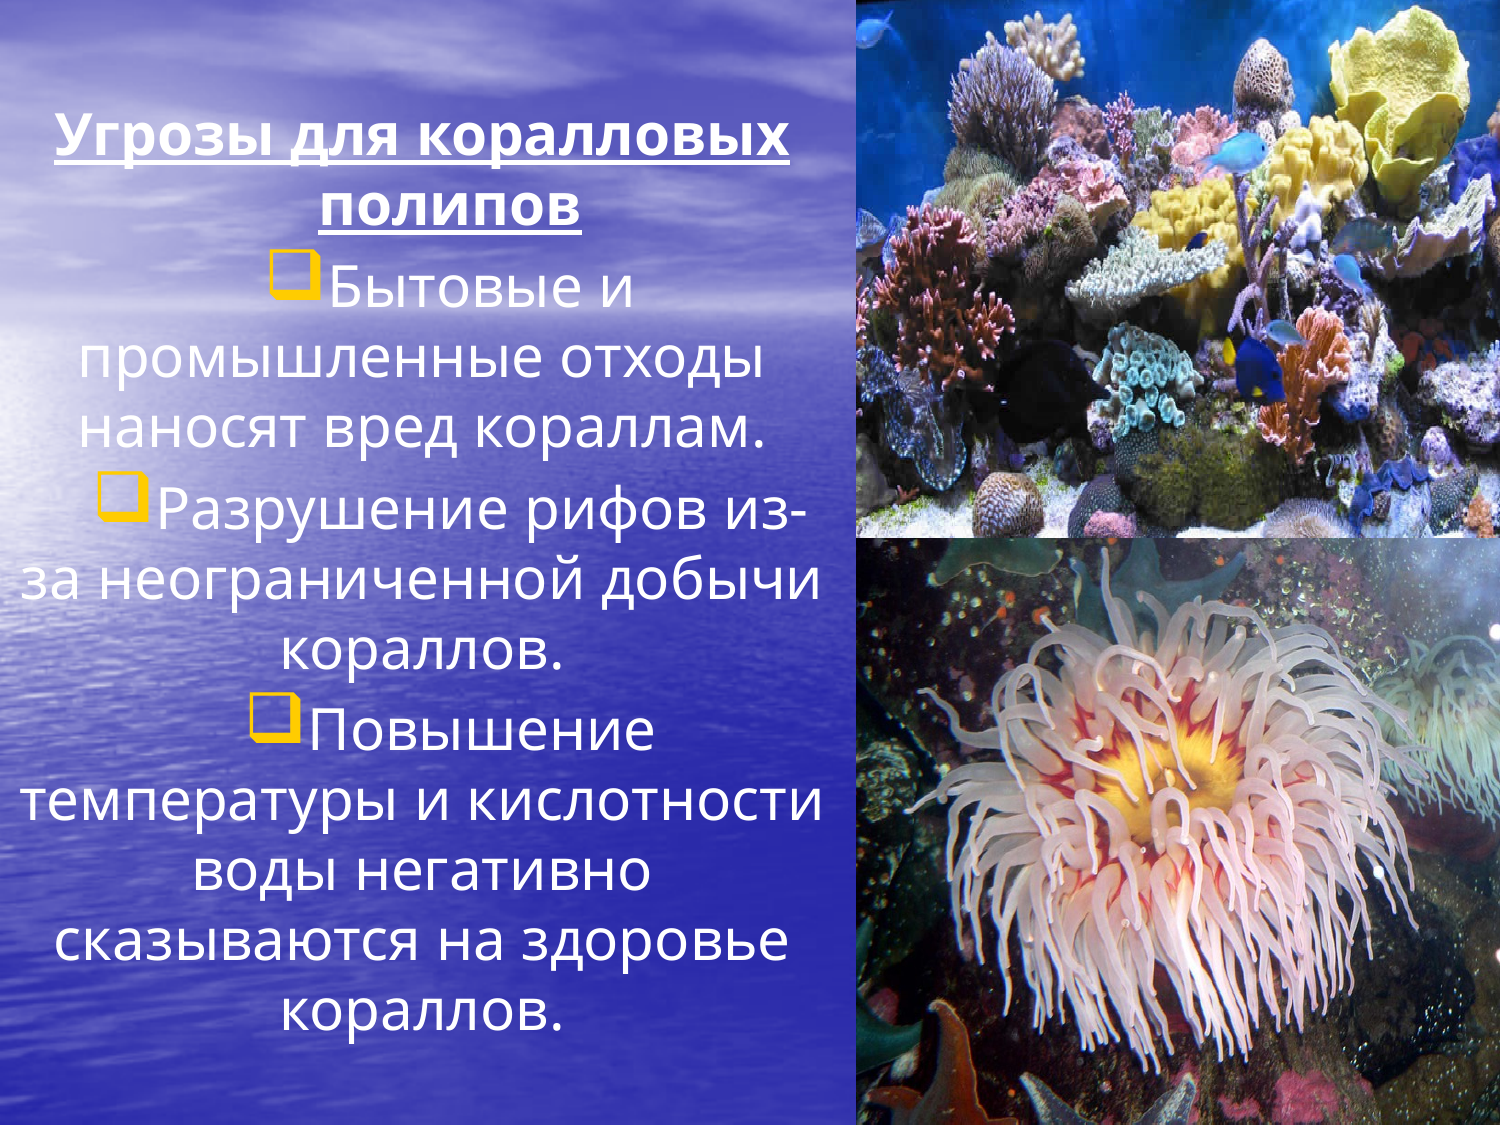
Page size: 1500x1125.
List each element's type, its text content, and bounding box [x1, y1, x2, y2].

list Угрозы для коралловых полипов Бытовые и промышленные отходы наносят вред кораллам. Разрушение рифов из-за неограниченной добычи кораллов. Повышение температуры и кислотности воды негативно сказываются на здоровье кораллов. [0, 89, 845, 989]
picture [855, 538, 1500, 1125]
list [855, 0, 1500, 538]
